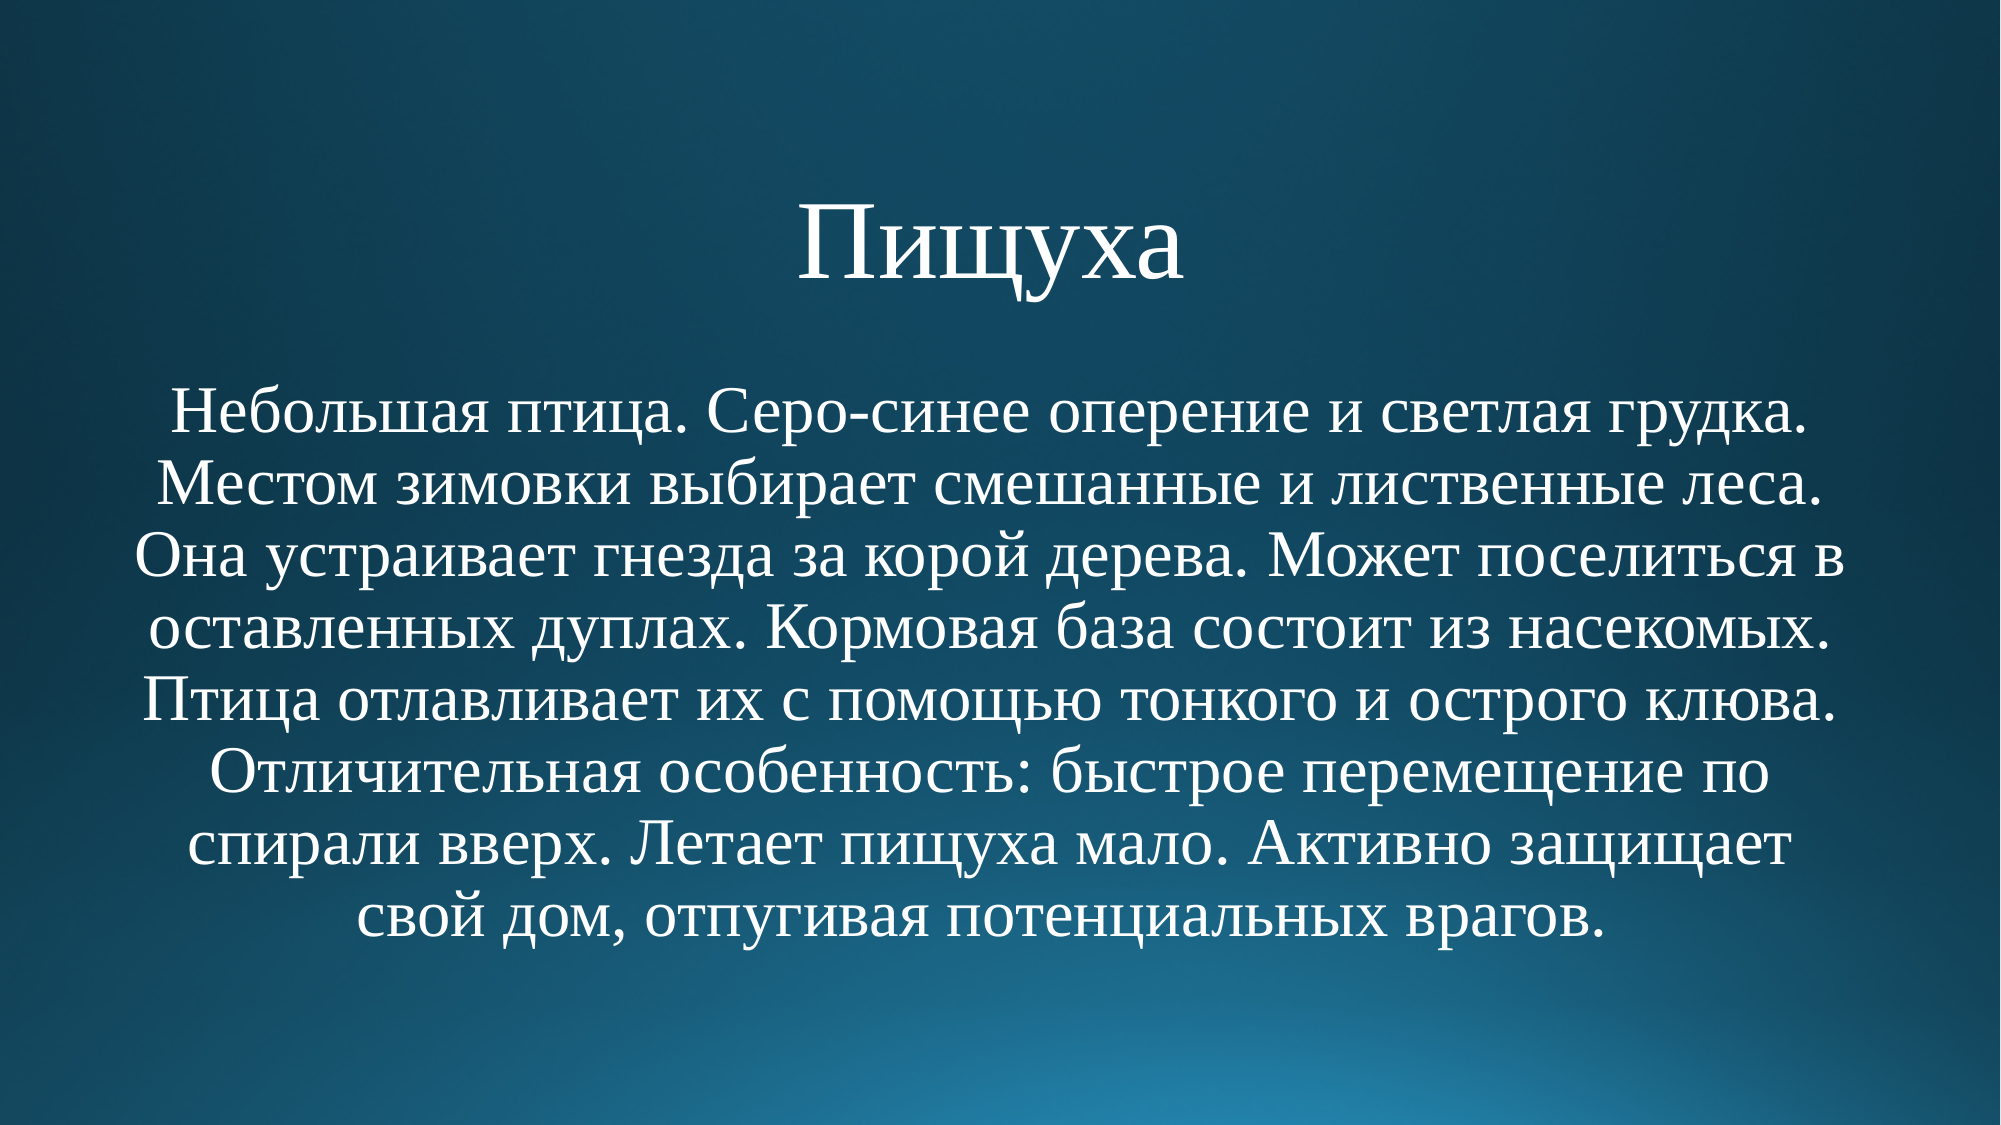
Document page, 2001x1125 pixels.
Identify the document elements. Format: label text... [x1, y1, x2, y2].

picture [0, 0, 2001, 1125]
title Пищуха Небольшая птица. Серо-синее оперение и светлая грудка. Местом зимовки выбирает смешанные и лиственные леса. Она устраивает гнезда за корой дерева. Может поселиться в оставленных дуплах. Кормовая база состоит из насекомых. Птица отлавливает их с помощью тонкого и острого клюва. Отличительная особенность: быстрое перемещение по спирали вверх. Летает пищуха мало. Активно защищает свой дом, отпугивая потенциальных врагов. [107, 81, 1875, 1050]
